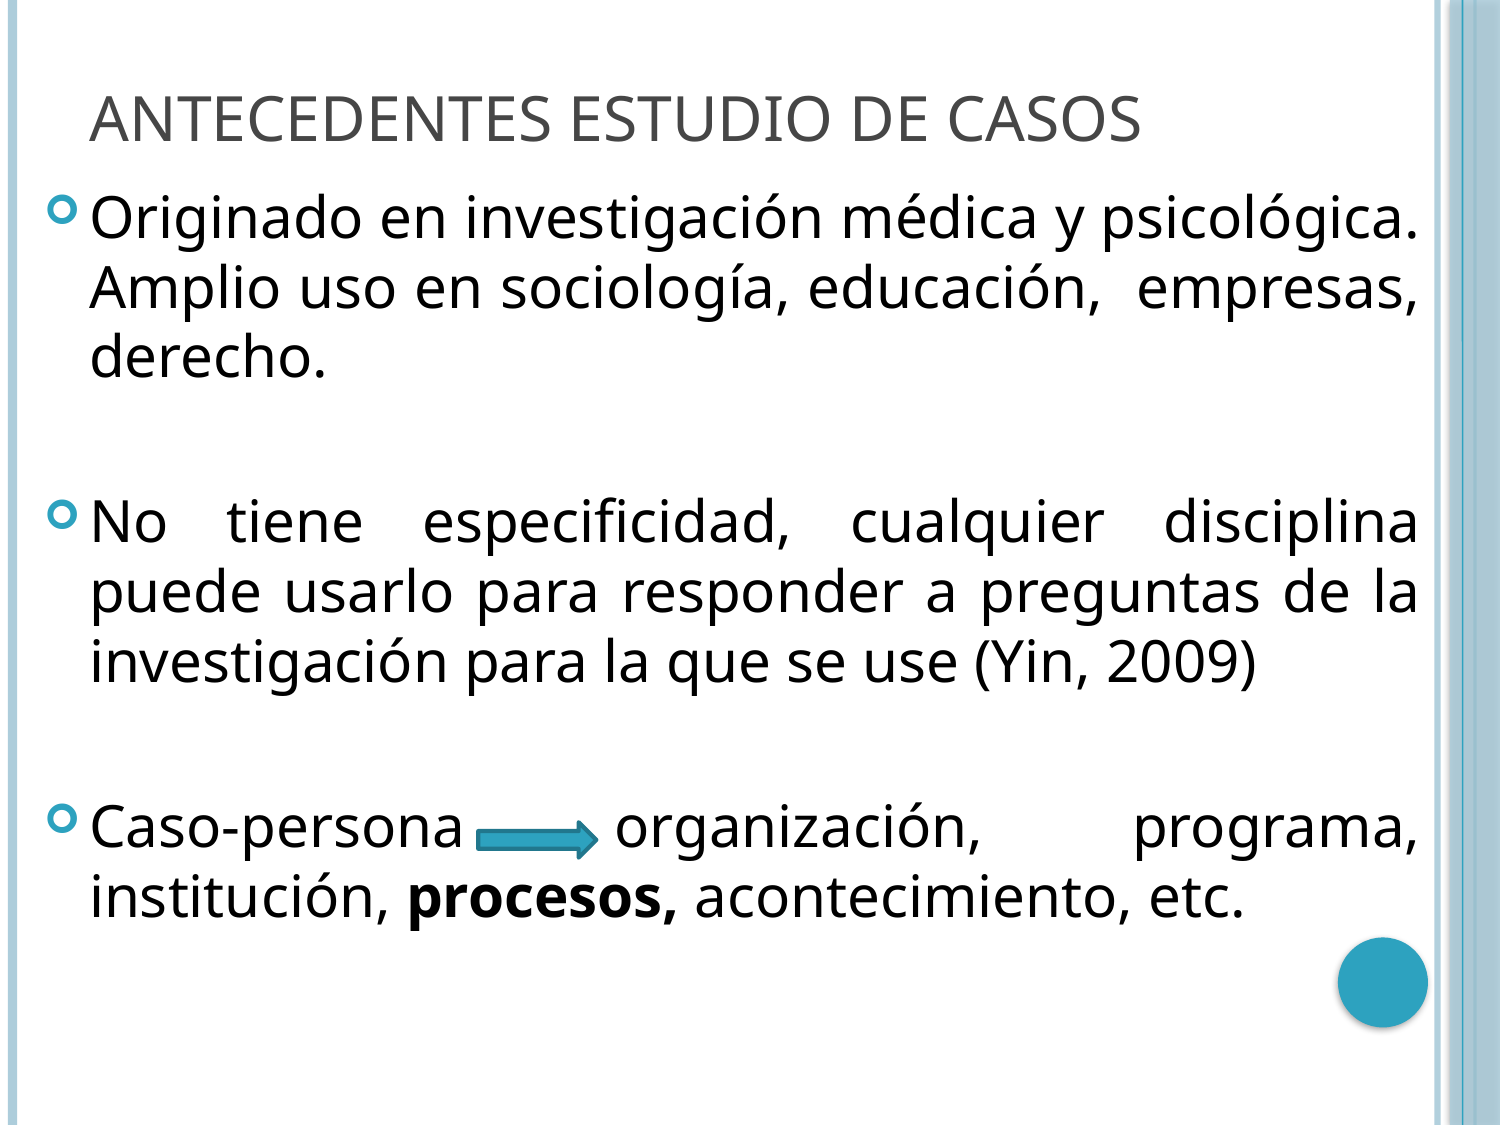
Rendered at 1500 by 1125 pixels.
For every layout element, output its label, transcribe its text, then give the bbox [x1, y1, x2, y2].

text_box [476, 820, 599, 860]
title Antecedentes estudio de casos [75, 45, 1300, 161]
list Originado en investigación médica y psicológica. Amplio uso en sociología, educación, empresas, derecho. No tiene especificidad, cualquier disciplina puede usarlo para responder a preguntas de la investigación para la que se use (Yin, 2009) Caso-persona organización, programa, institución, procesos, acontecimiento, etc. [29, 172, 1436, 1125]
